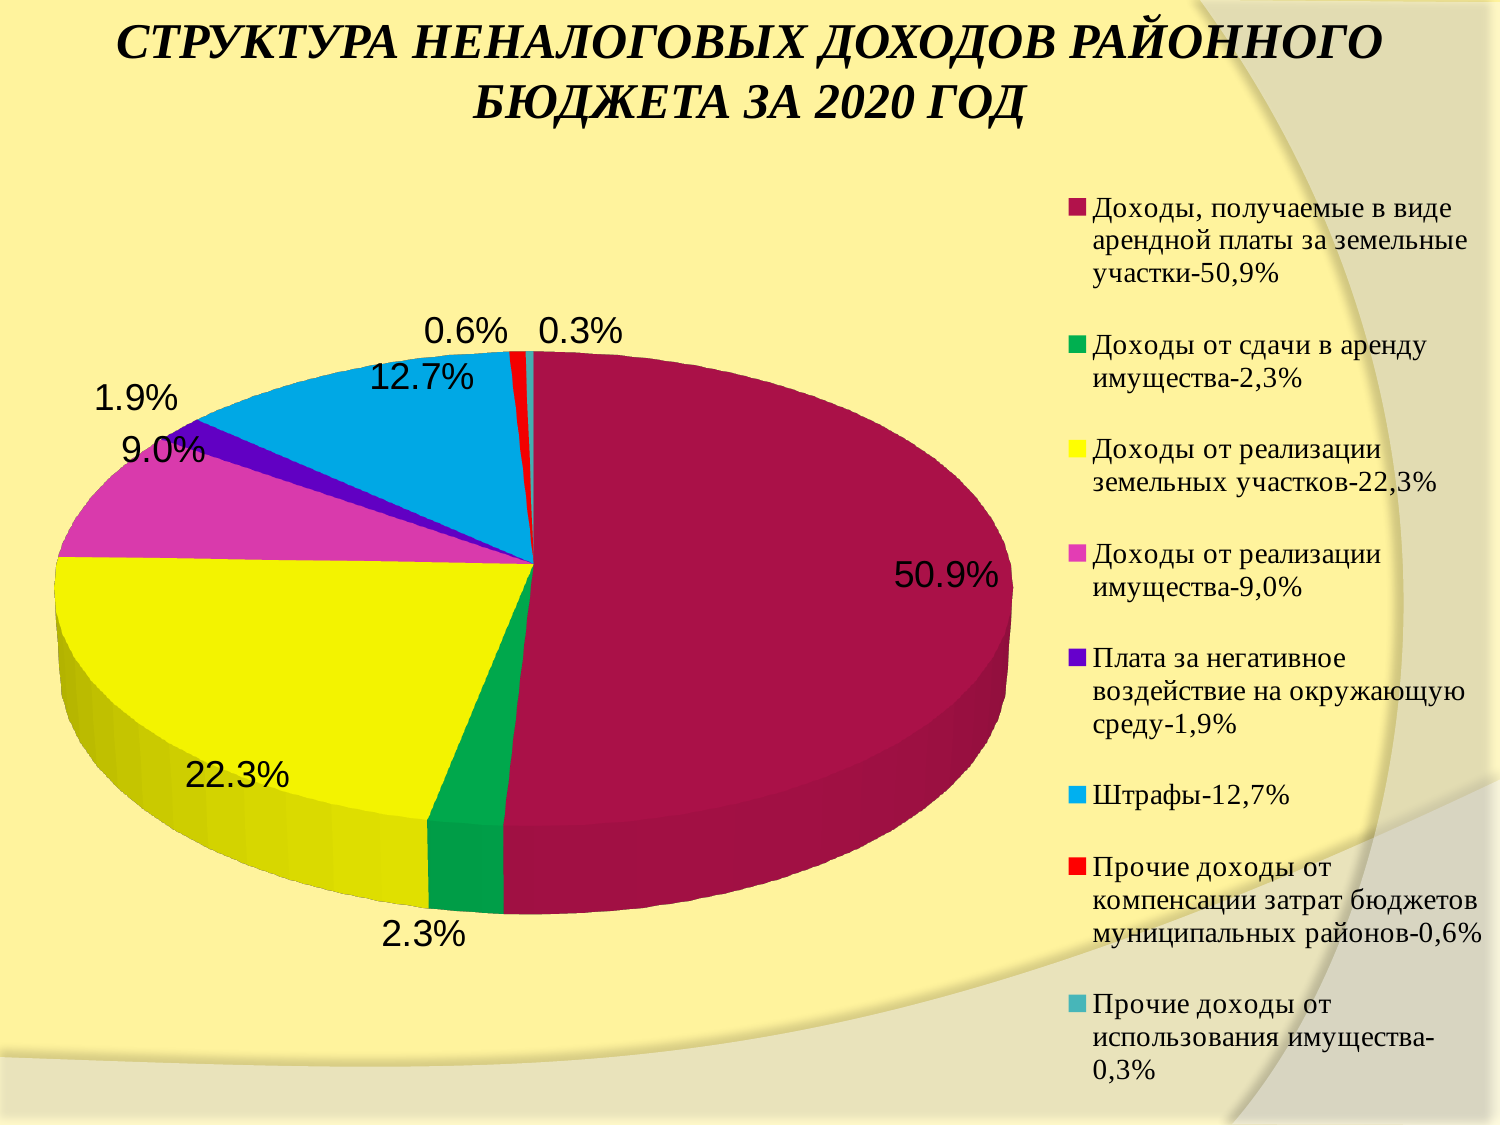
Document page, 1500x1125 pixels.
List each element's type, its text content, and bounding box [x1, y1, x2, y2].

chart [0, 140, 1500, 1125]
title СТРУКТУРА НЕНАЛОГОВЫХ ДОХОДОВ РАЙОННОГО БЮДЖЕТА ЗА 2020 ГОД [0, 0, 1500, 130]
